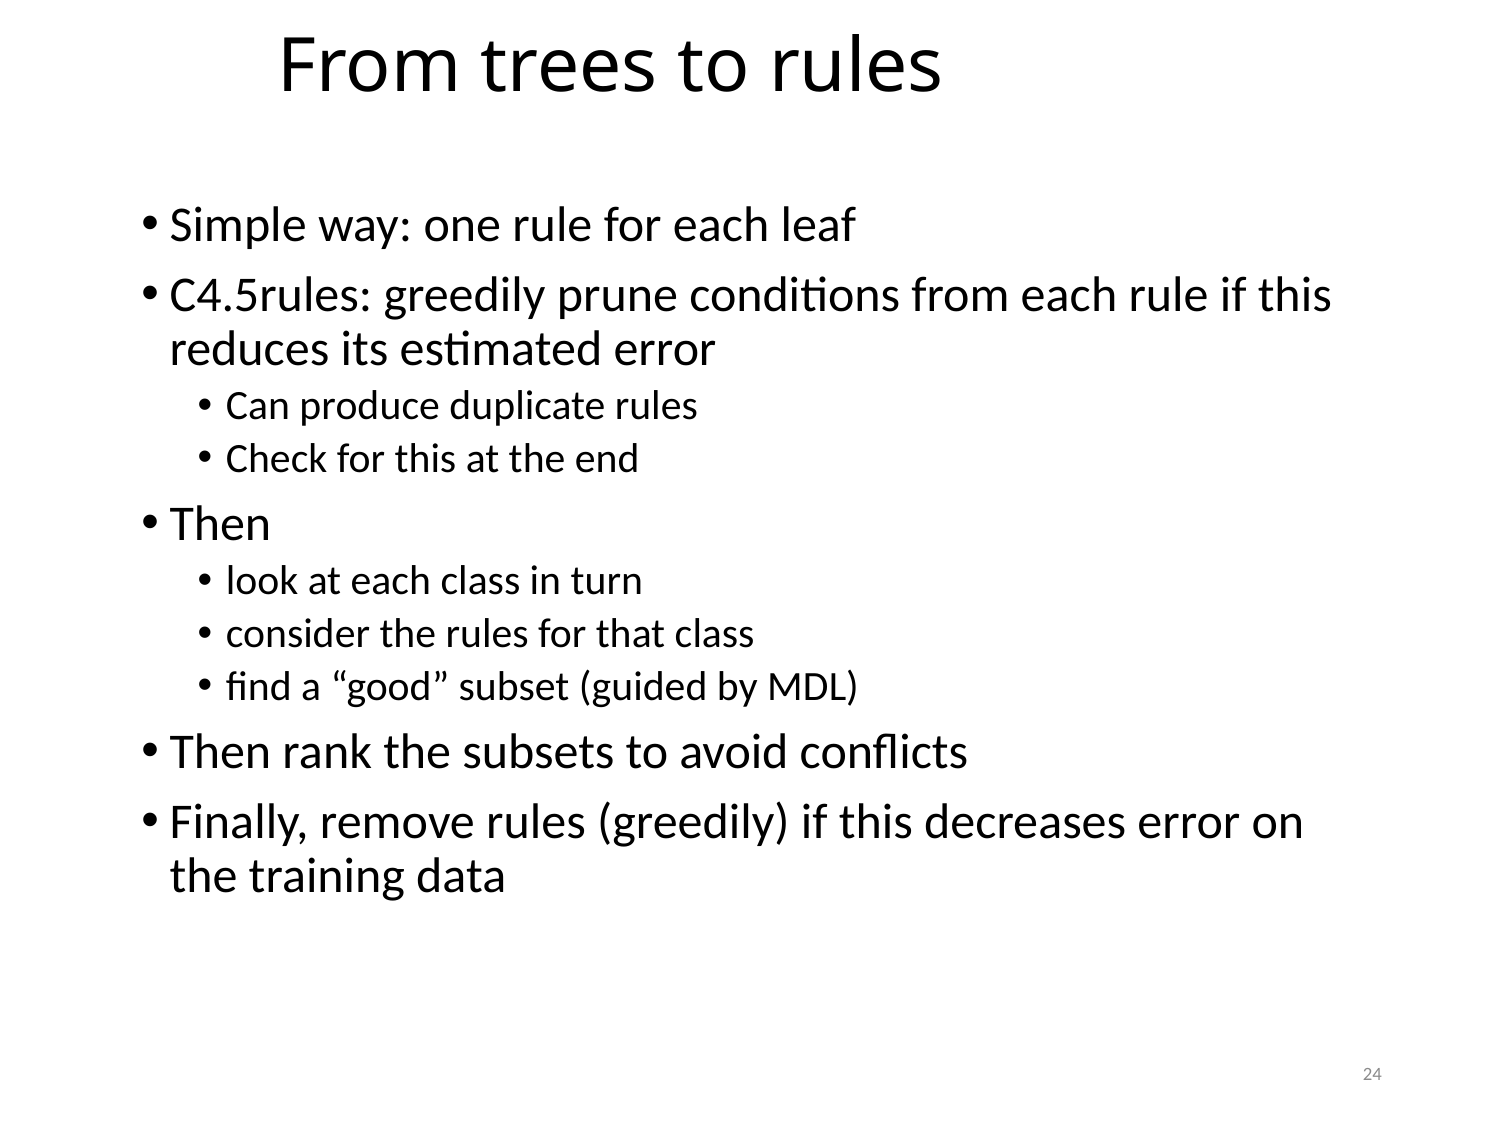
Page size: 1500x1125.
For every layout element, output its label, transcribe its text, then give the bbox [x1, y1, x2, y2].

title From trees to rules [262, 0, 1500, 148]
list Simple way: one rule for each leaf C4.5rules: greedily prune conditions from each rule if this reduces its estimated error Can produce duplicate rules Check for this at the end Then look at each class in turn consider the rules for that class find a “good” subset (guided by MDL) Then rank the subsets to avoid conflicts Finally, remove rules (greedily) if this decreases error on the training data [126, 191, 1397, 911]
slide_number 24 [1059, 1042, 1397, 1103]
